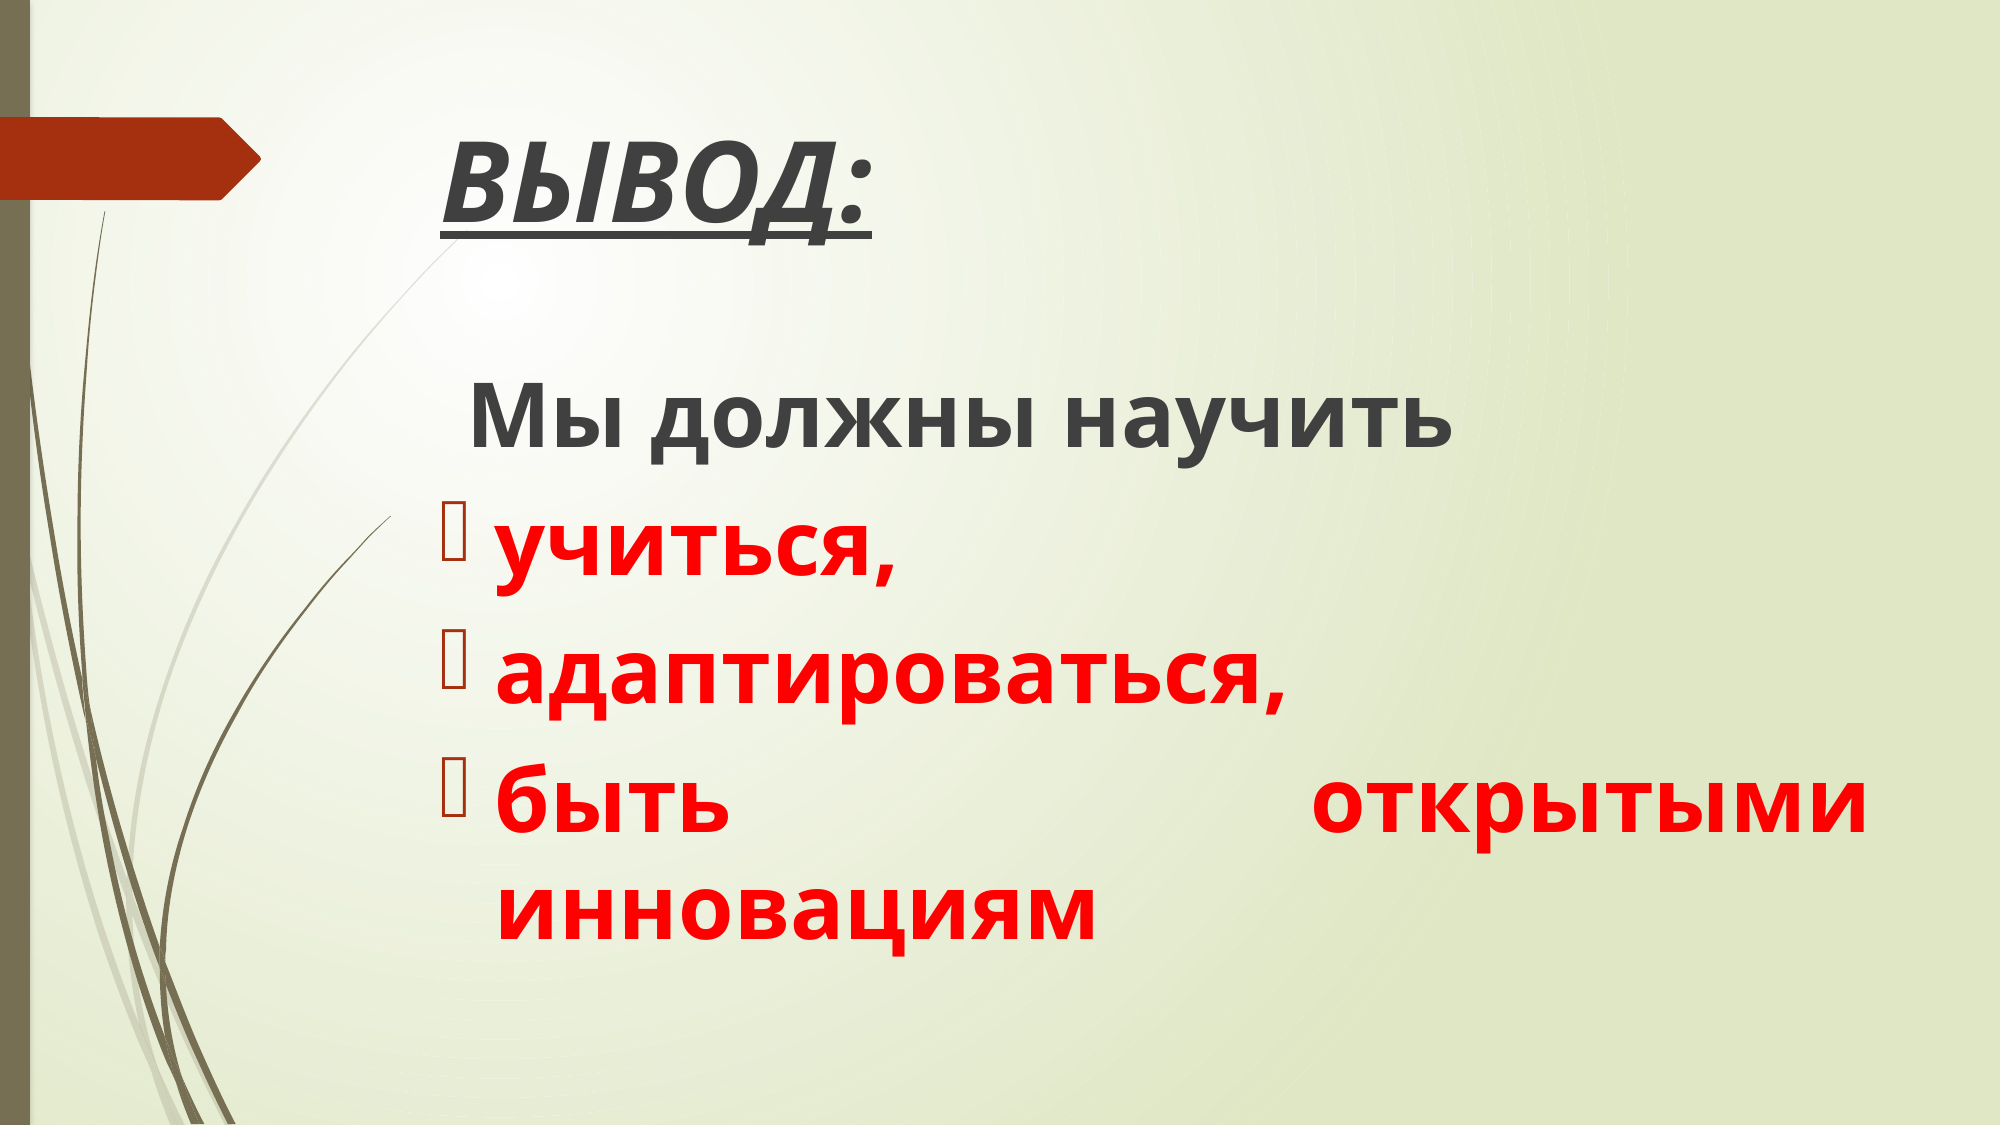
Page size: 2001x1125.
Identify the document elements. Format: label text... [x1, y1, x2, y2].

title ВЫВОД: [425, 102, 1888, 313]
list Мы должны научить учиться, адаптироваться, быть открытыми инновациям [424, 350, 1888, 970]
